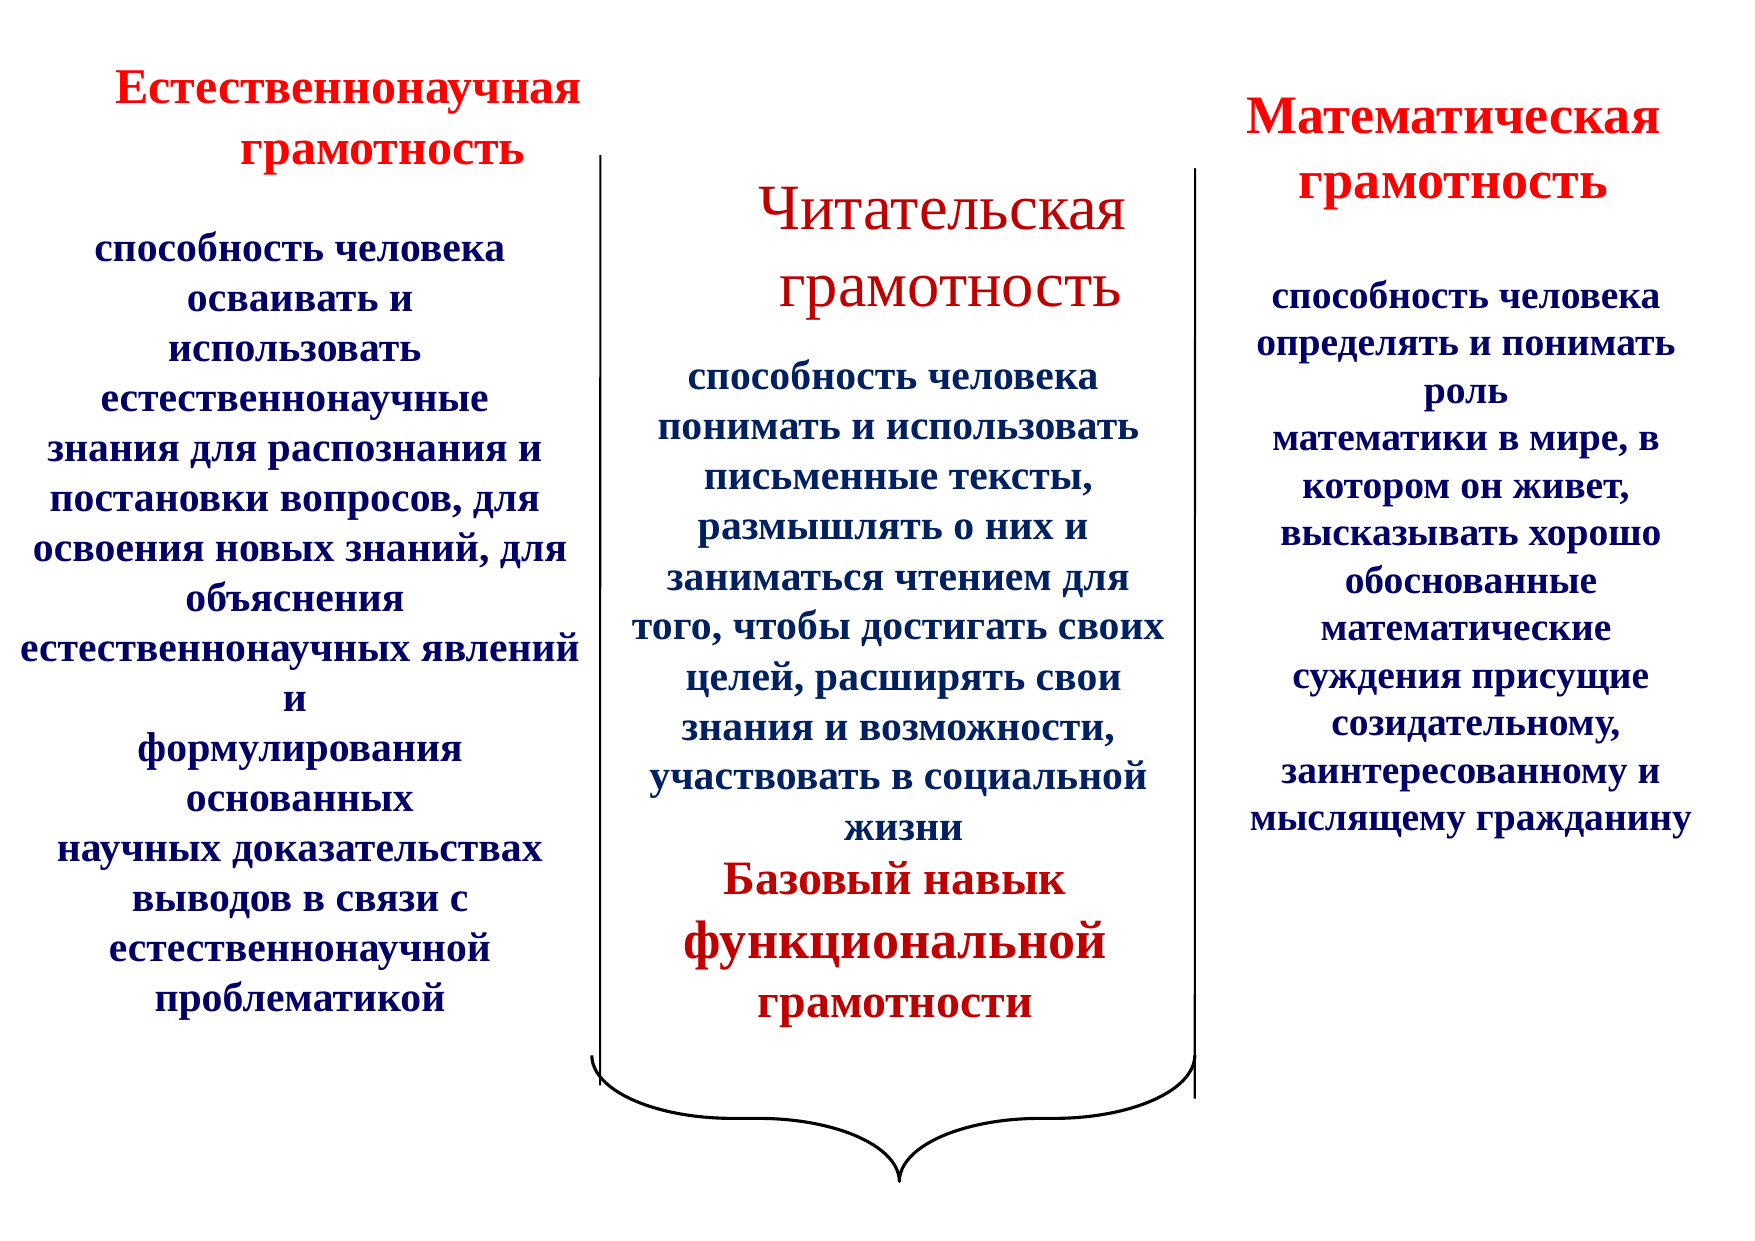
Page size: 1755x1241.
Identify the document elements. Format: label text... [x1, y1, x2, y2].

text_box [591, 1055, 1195, 1182]
text_box Математическая грамотность [1222, 69, 1685, 211]
text_box Естественнонаучная грамотность [0, 39, 629, 184]
title Читательская грамотность [683, 155, 1218, 272]
list способность человека понимать и использовать письменные тексты, размышлять о них и заниматься чтением для того, чтобы достигать своих целей, расширять свои знания и возможности, участвовать в социальной жизни [602, 338, 1193, 631]
text_box способность человека определять и понимать роль математики в мире, в котором он живет, высказывать хорошо обоснованные математические суждения присущие созидательному, заинтересованному и мыслящему гражданину [1222, 211, 1720, 849]
text_box Базовый навык функциональной грамотности [600, 837, 1191, 1037]
list способность человека понимать и использовать письменные тексты, размышлять о них и заниматься чтением для того, чтобы достигать своих целей, расширять свои знания и возможности, участвовать в социальной жизни [602, 630, 1193, 670]
text_box способность человека осваивать и использовать естественнонаучные знания для распознания и постановки вопросов, для освоения новых знаний, для объяснения естественнонаучных явлений и формулирования основанных научных доказательствах выводов в связи с естественнонаучной проблематикой [0, 162, 599, 1030]
